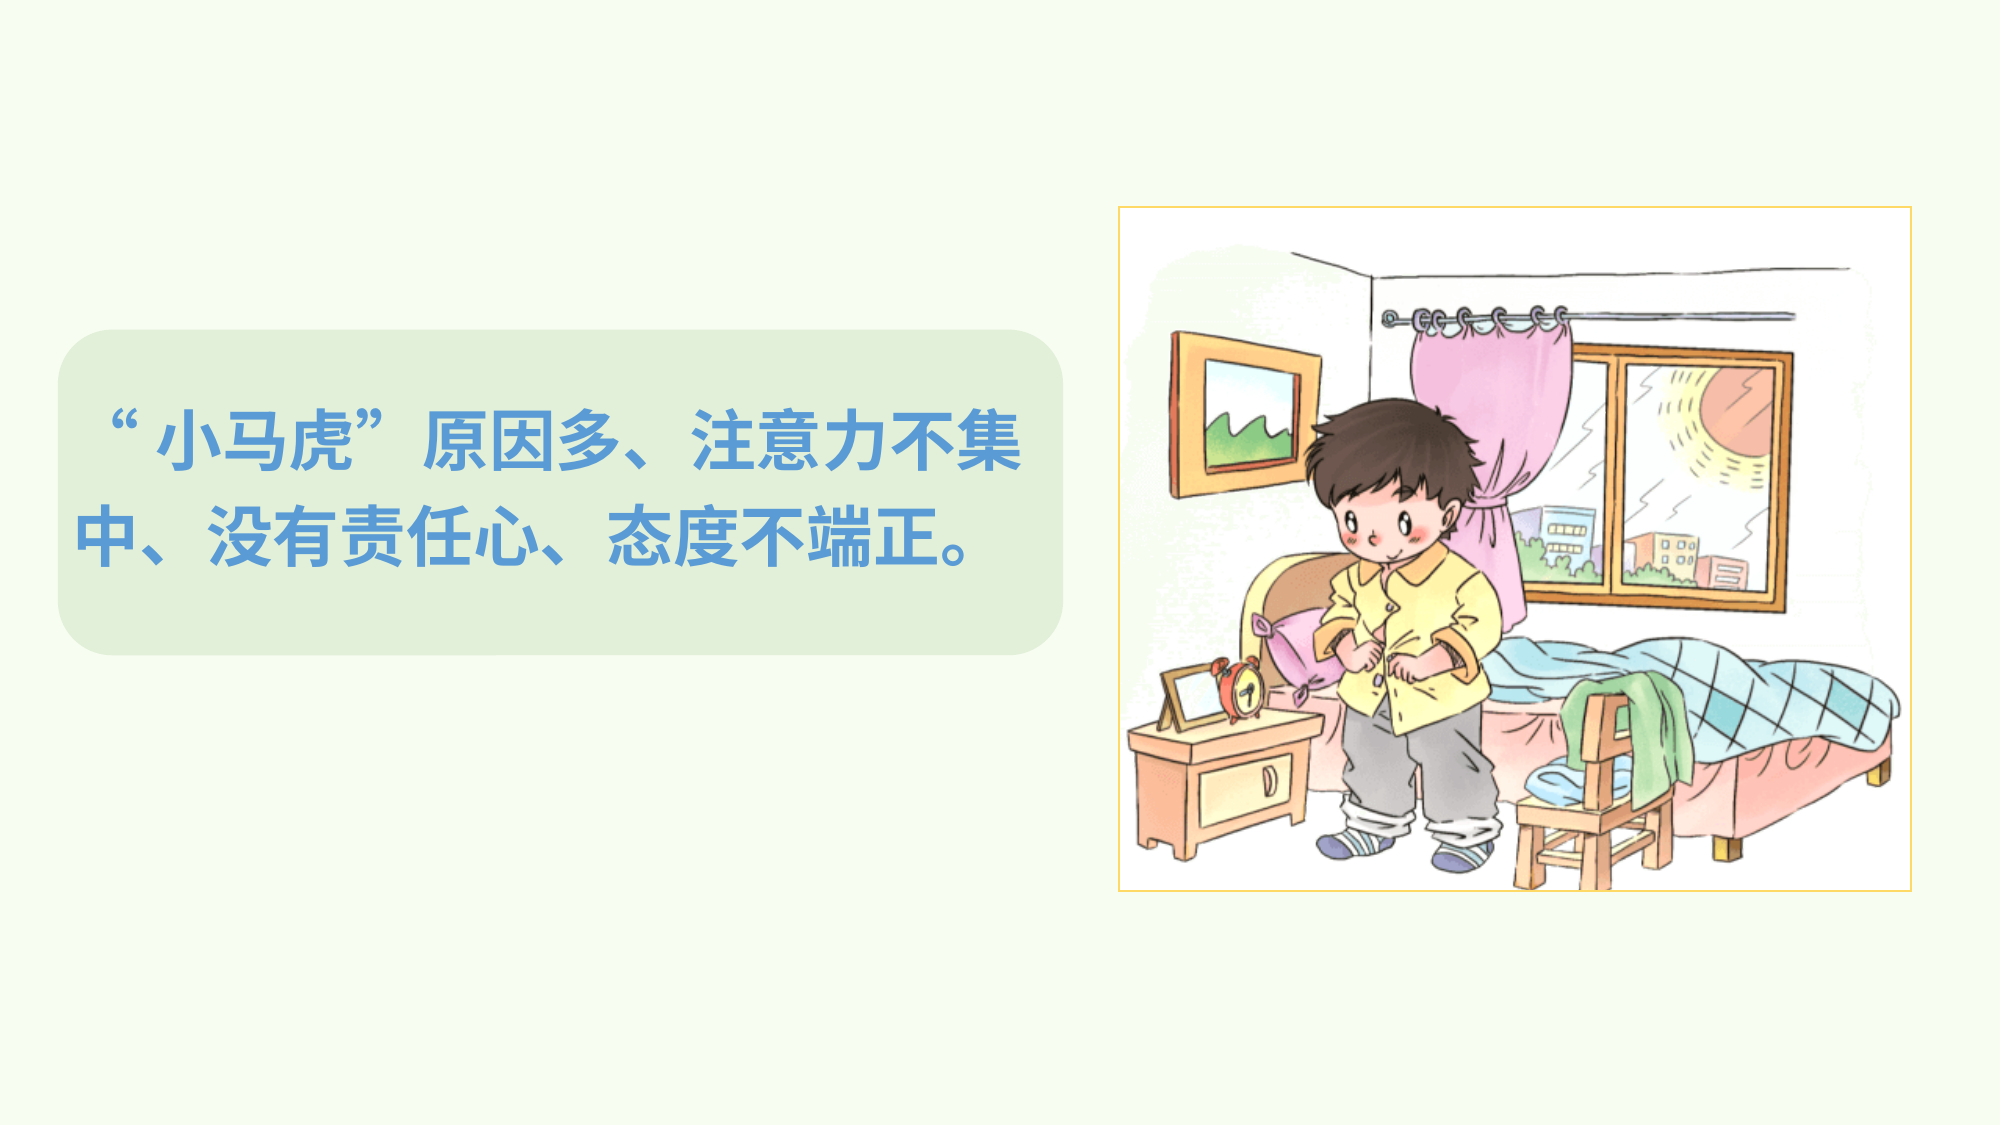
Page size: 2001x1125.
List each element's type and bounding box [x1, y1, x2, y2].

text_box [57, 329, 1064, 656]
picture [1119, 207, 1911, 891]
